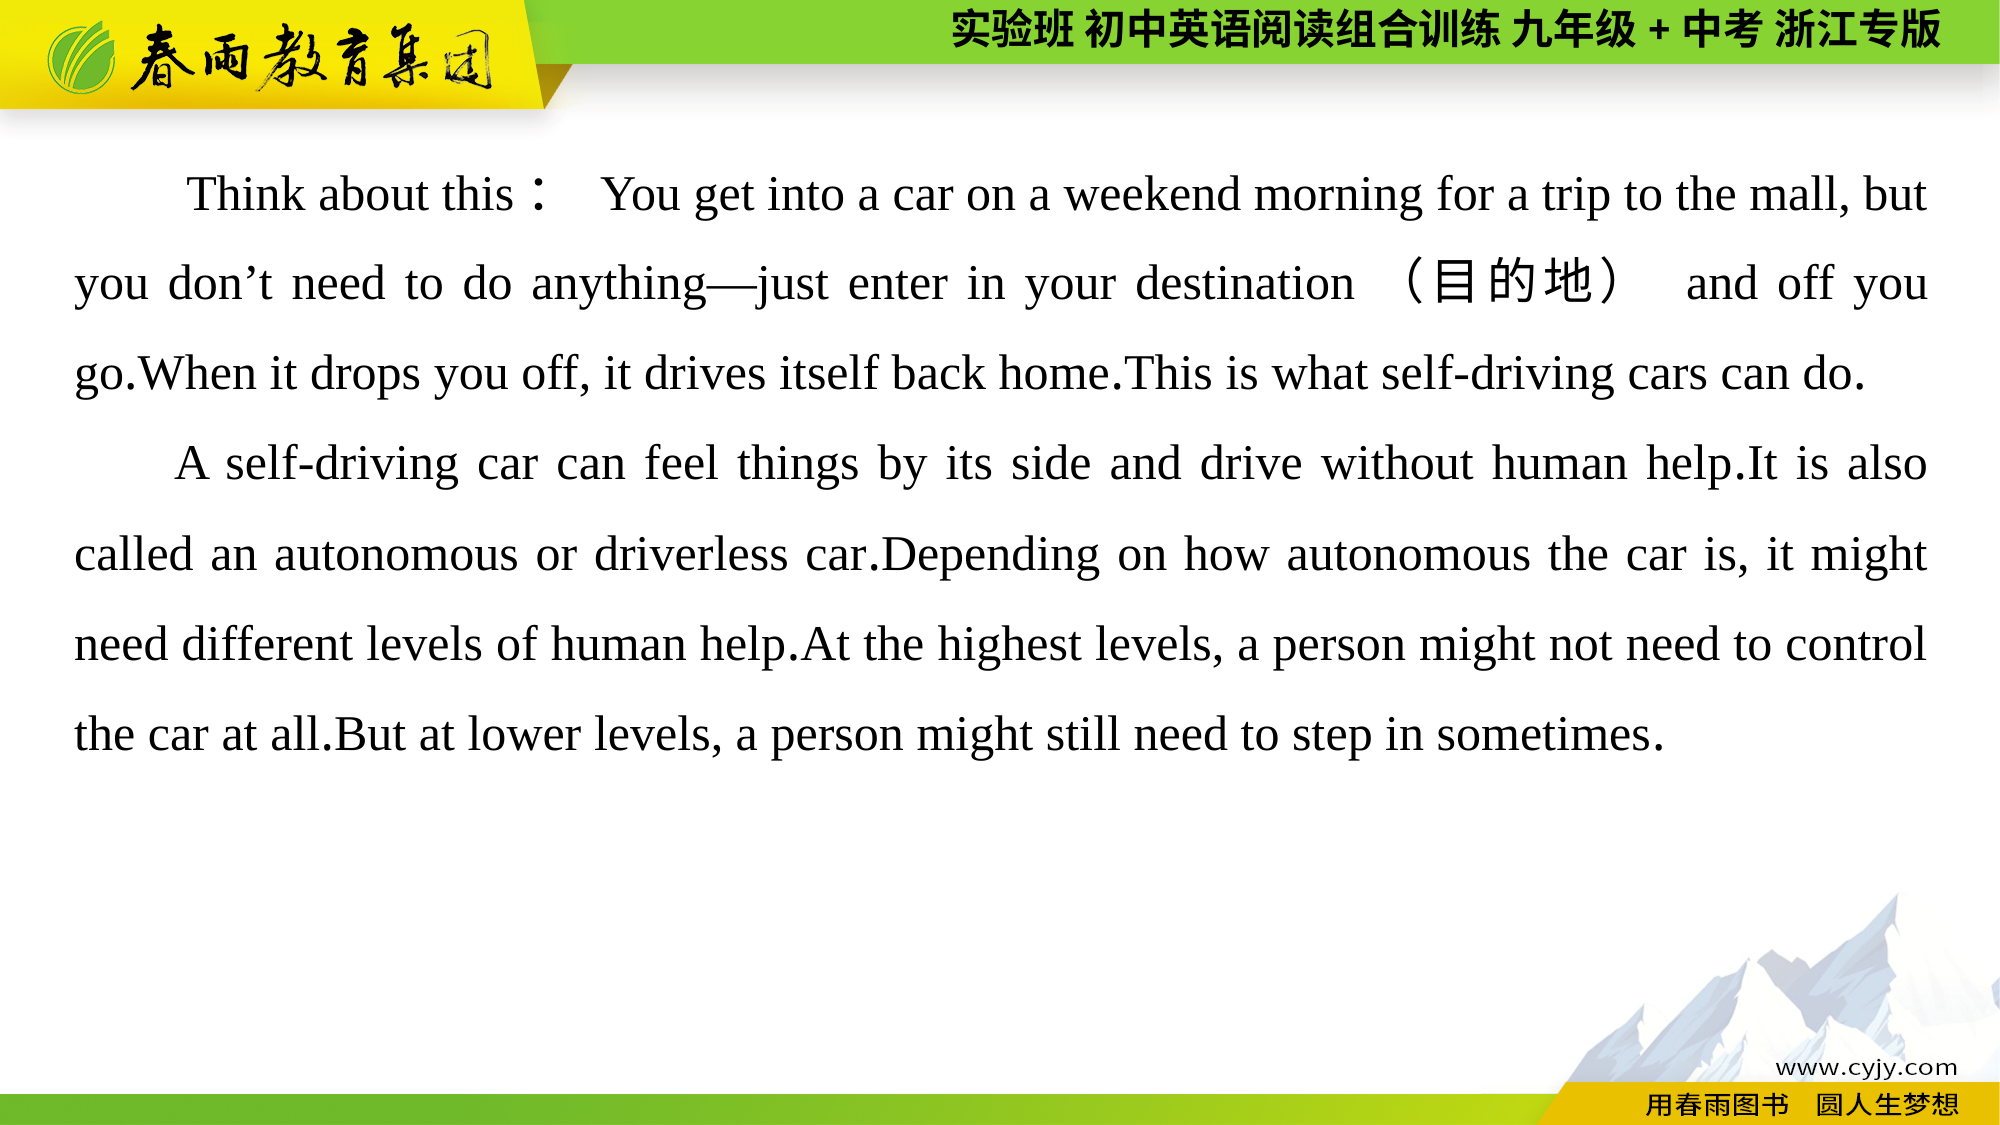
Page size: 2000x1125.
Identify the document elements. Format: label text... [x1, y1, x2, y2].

list Think about this： You get into a car on a weekend morning for a trip to the mall, but you don’t need to do anything—just enter in your destination（目的地） and off you go.When it drops you off, it drives itself back home.This is what self-driving cars can do. A self-driving car can feel things by its side and drive without human help.It is also called an autonomous or driverless car.Depending on how autonomous the car is, it might need different levels of human help.At the highest levels, a person might not need to control the car at all.But at lower levels, a person might still need to step in sometimes. [59, 122, 1944, 774]
picture [0, 0, 2000, 1125]
